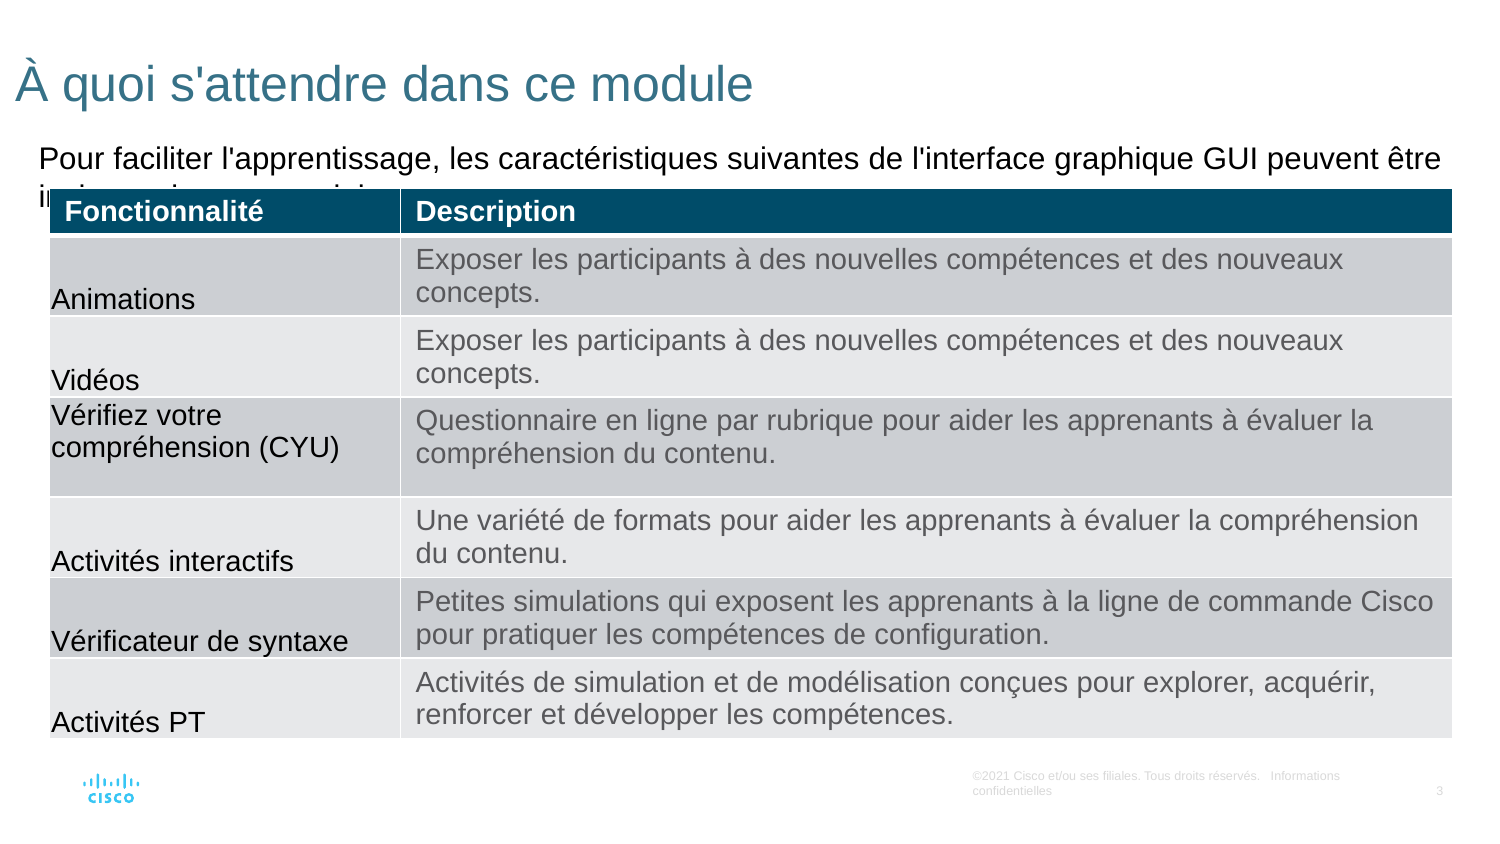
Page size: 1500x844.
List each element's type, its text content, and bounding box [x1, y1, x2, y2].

table_cell Activités PT [50, 659, 400, 738]
table_header Fonctionnalité [50, 189, 400, 233]
table_cell Questionnaire en ligne par rubrique pour aider les apprenants à évaluer la compréhension du contenu. [401, 398, 1452, 496]
table_cell Une variété de formats pour aider les apprenants à évaluer la compréhension du contenu. [401, 498, 1452, 577]
table_cell Animations [50, 238, 400, 315]
table_cell Activités de simulation et de modélisation conçues pour explorer, acquérir, renforcer et développer les compétences. [401, 659, 1452, 738]
table_cell Exposer les participants à des nouvelles compétences et des nouveaux concepts. [401, 317, 1452, 396]
table_cell Vérificateur de syntaxe [50, 578, 400, 657]
list Pour faciliter l'apprentissage, les caractéristiques suivantes de l'interface graphique GUI peuvent être incluses dans ce module : [23, 131, 1476, 188]
table_cell Vidéos [50, 317, 400, 396]
table_cell Exposer les participants à des nouvelles compétences et des nouveaux concepts. [401, 238, 1452, 315]
table_cell Vérifiez votre compréhension (CYU) [50, 398, 400, 496]
table_cell Activités interactifs [50, 498, 400, 577]
table_cell Petites simulations qui exposent les apprenants à la ligne de commande Cisco pour pratiquer les compétences de configuration. [401, 578, 1452, 657]
table_header Description [401, 189, 1452, 233]
title À quoi s'attendre dans ce module [0, 31, 1500, 132]
